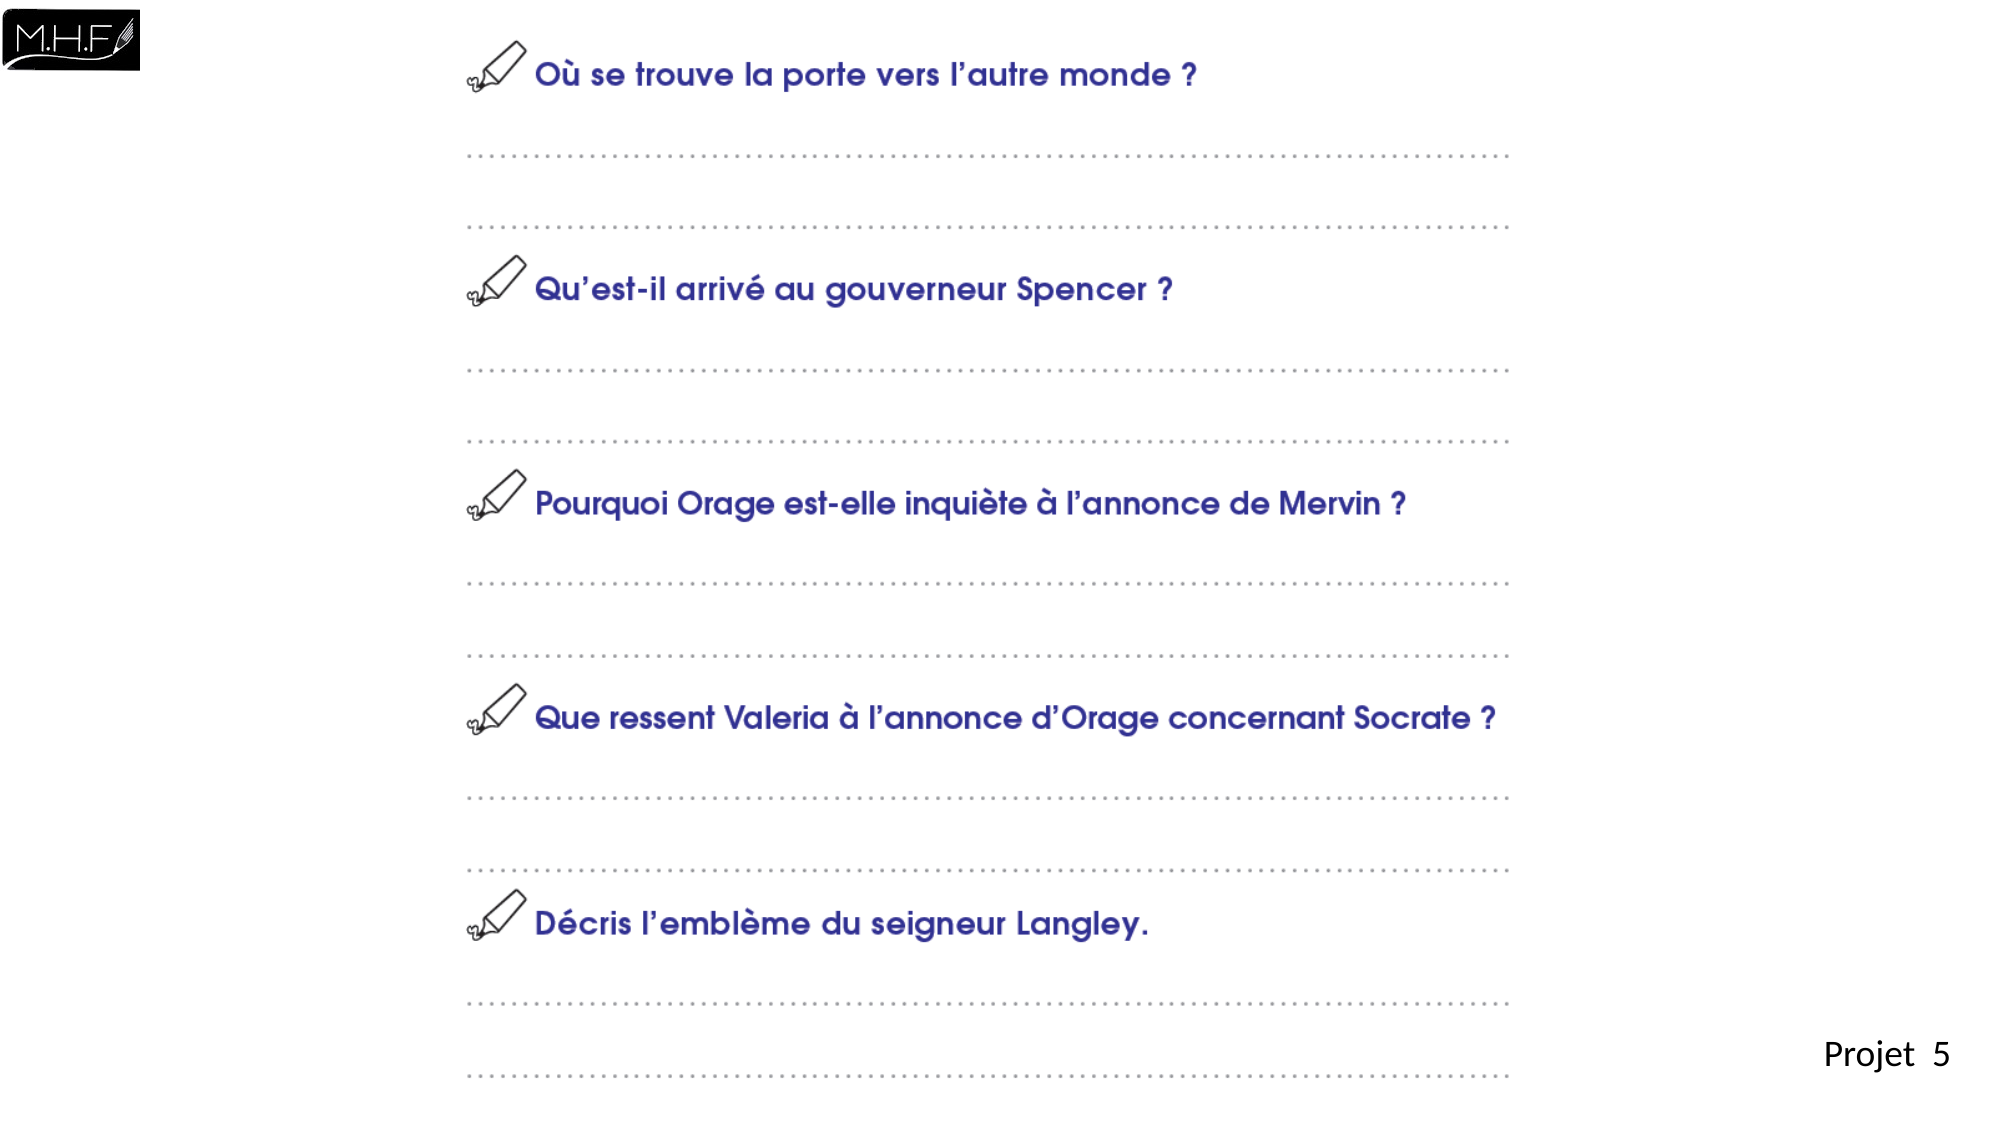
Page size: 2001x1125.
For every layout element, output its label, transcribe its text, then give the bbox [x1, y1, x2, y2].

picture [0, 7, 140, 74]
text_box Projet 5 [1550, 1021, 1967, 1082]
picture [450, 21, 1550, 1103]
